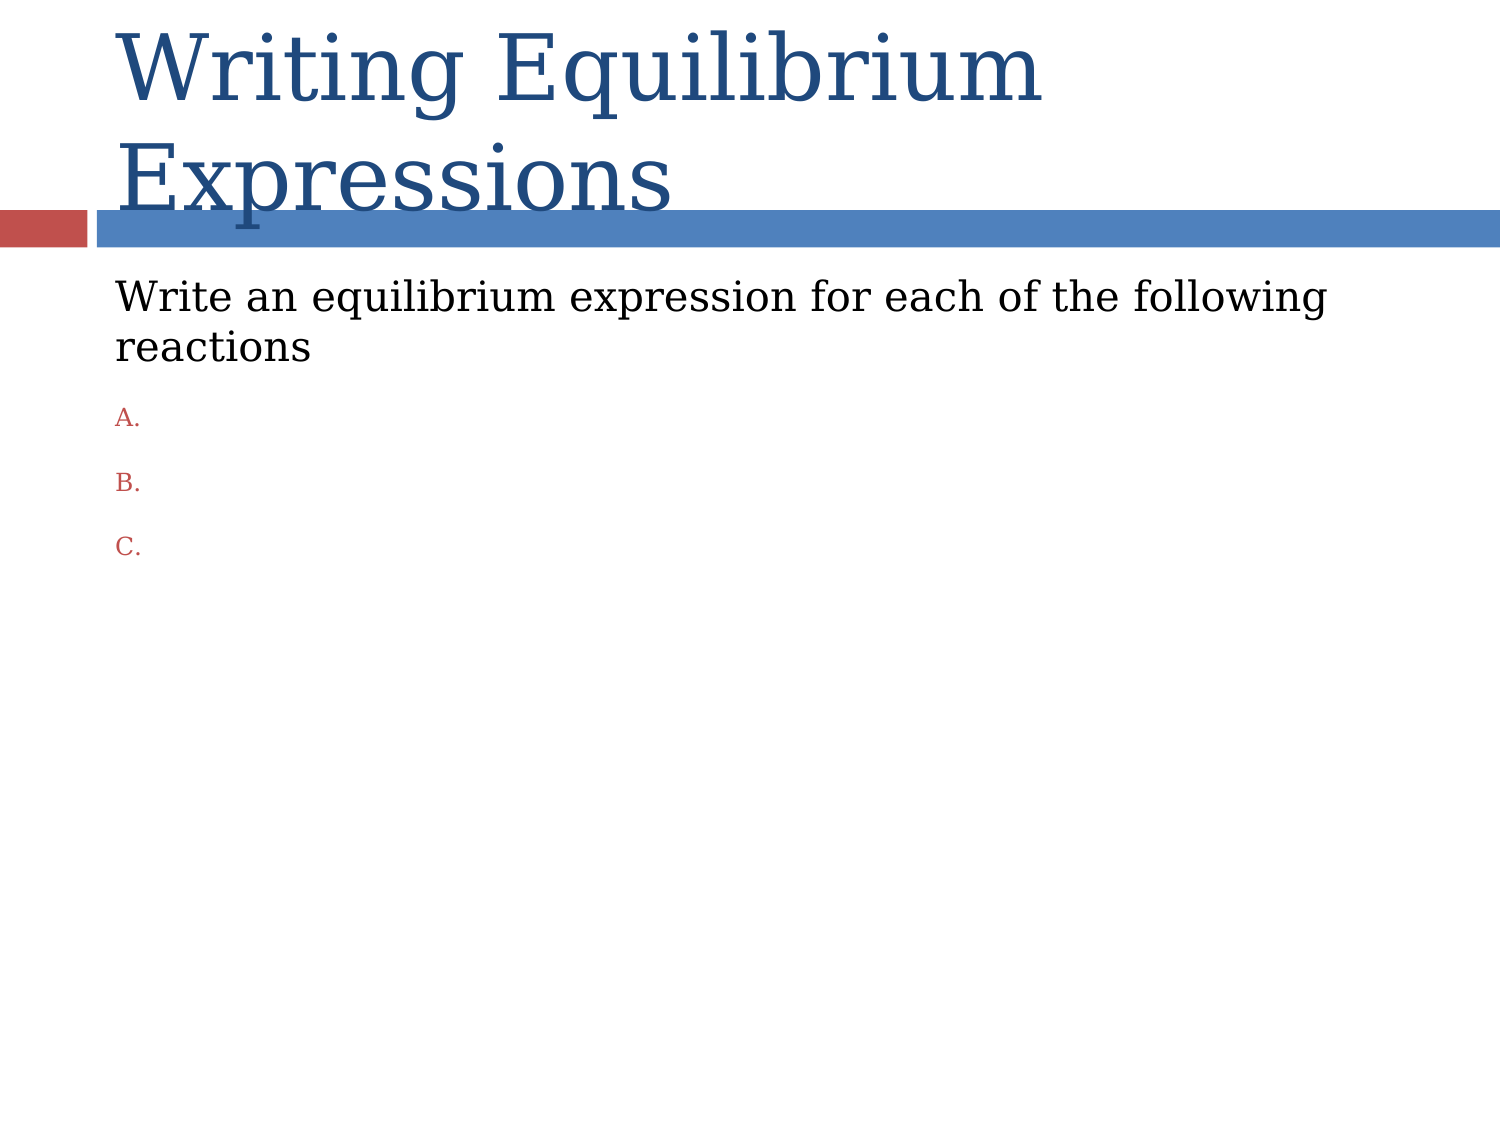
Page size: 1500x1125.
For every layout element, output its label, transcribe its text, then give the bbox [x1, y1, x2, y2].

title Writing Equilibrium Expressions [100, 37, 1438, 200]
